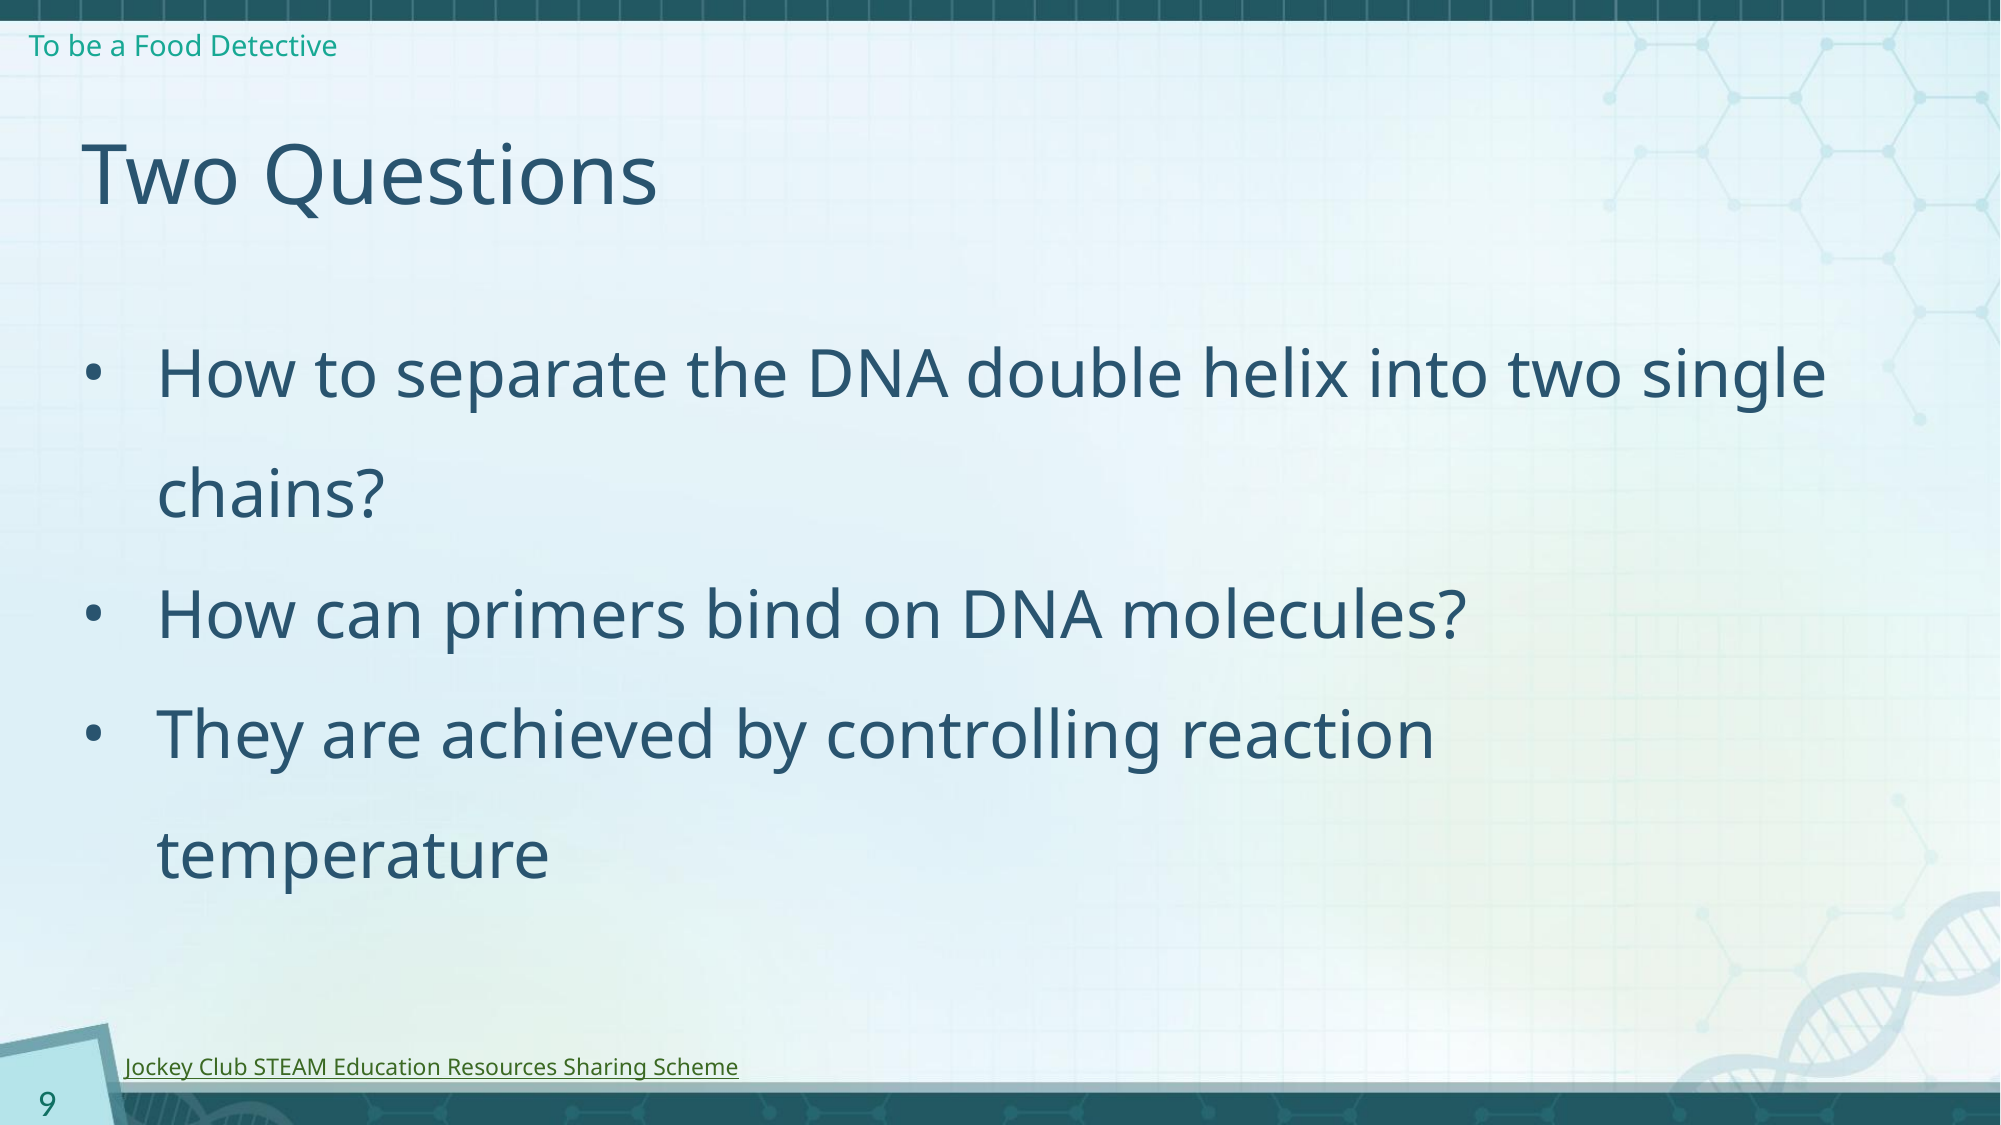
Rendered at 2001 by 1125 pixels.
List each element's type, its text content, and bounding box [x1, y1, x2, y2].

title Two Questions [61, 63, 1571, 279]
picture [0, 0, 2001, 1125]
list How to separate the DNA double helix into two single chains? How can primers bind on DNA molecules? They are achieved by controlling reaction temperature [61, 281, 1862, 1040]
slide_number 9 [0, 1071, 96, 1125]
